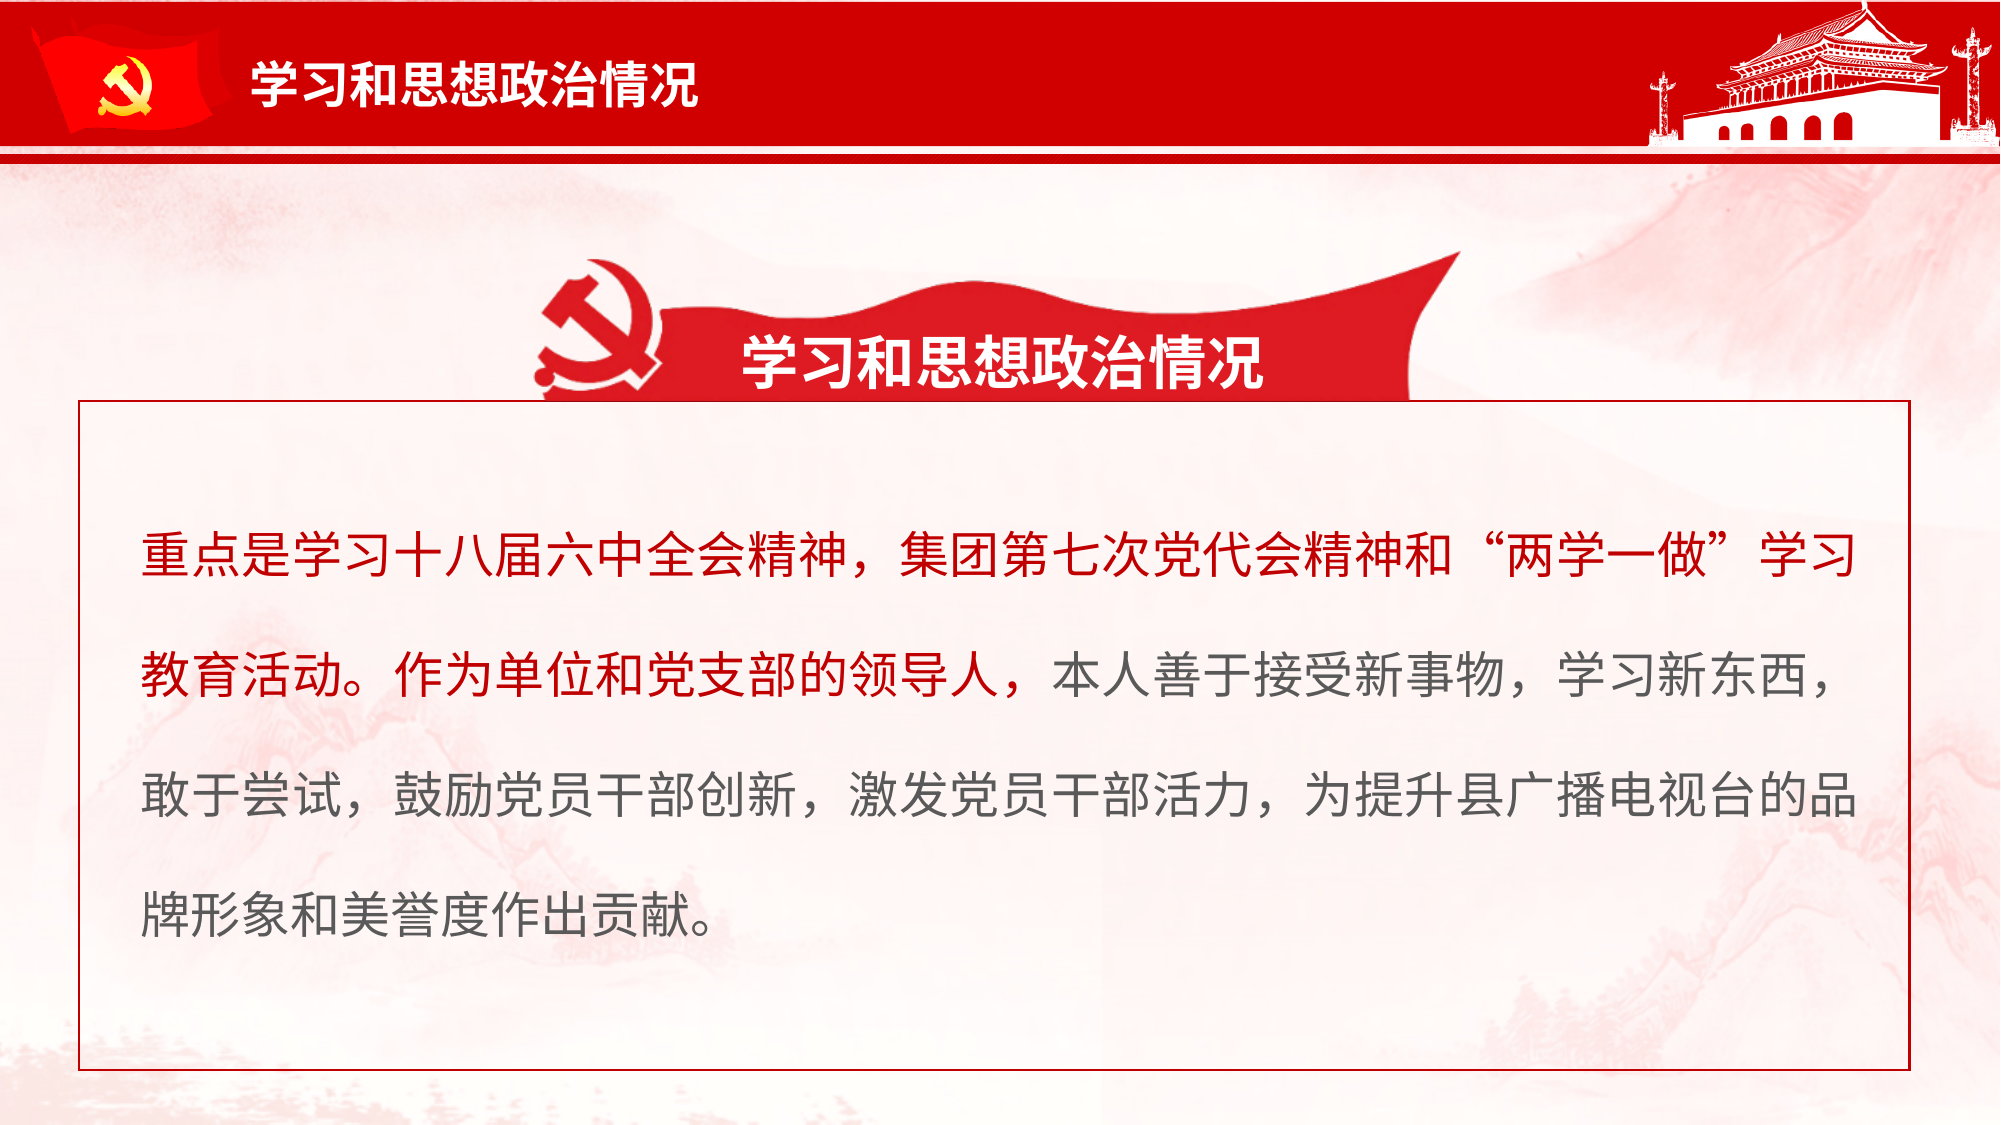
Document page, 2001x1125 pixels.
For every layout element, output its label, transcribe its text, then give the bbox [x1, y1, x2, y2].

picture [0, 0, 2001, 1125]
text_box 重点是学习十八届六中全会精神，集团第七次党代会精神和“两学一做”学习教育活动。作为单位和党支部的领导人，本人善于接受新事物，学习新东西，敢于尝试，鼓励党员干部创新，激发党员干部活力，为提升县广播电视台的品牌形象和美誉度作出贡献。 [125, 456, 1875, 1072]
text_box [519, 207, 1469, 442]
text_box 学习和思想政治情况 [234, 46, 715, 122]
text_box [78, 400, 1911, 1071]
picture [31, 14, 233, 134]
